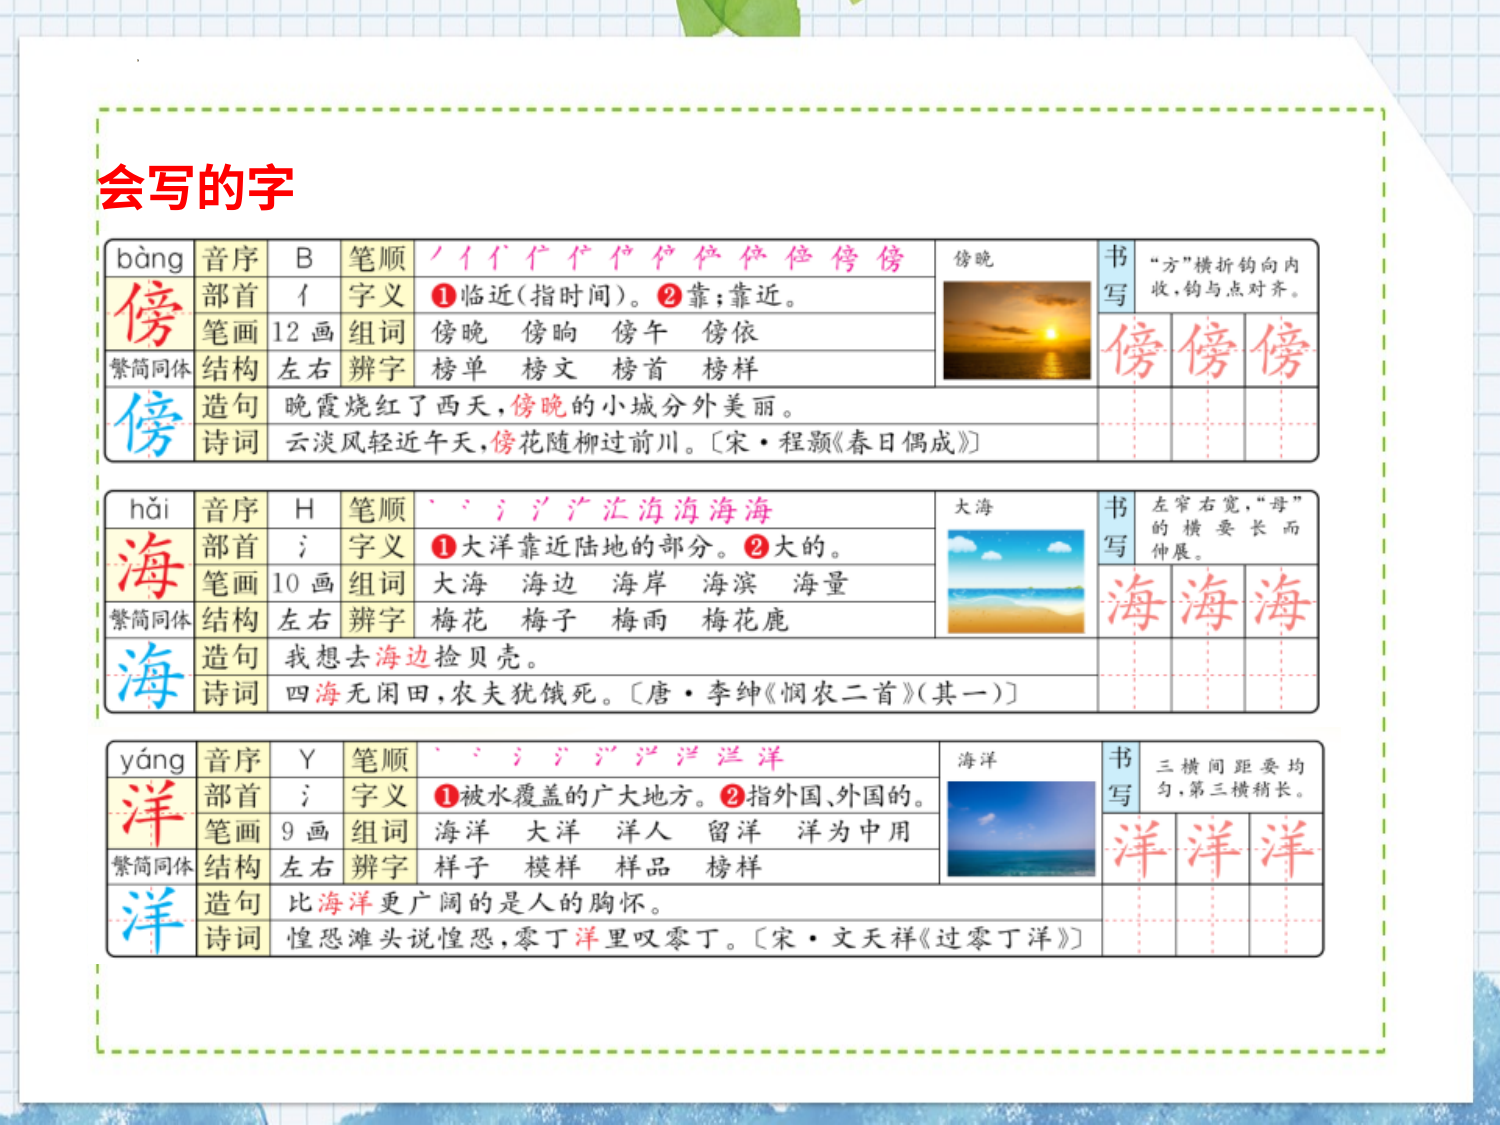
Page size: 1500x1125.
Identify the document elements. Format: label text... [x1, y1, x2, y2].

picture [0, 0, 1500, 1125]
text_box 会写的字 [81, 148, 312, 224]
